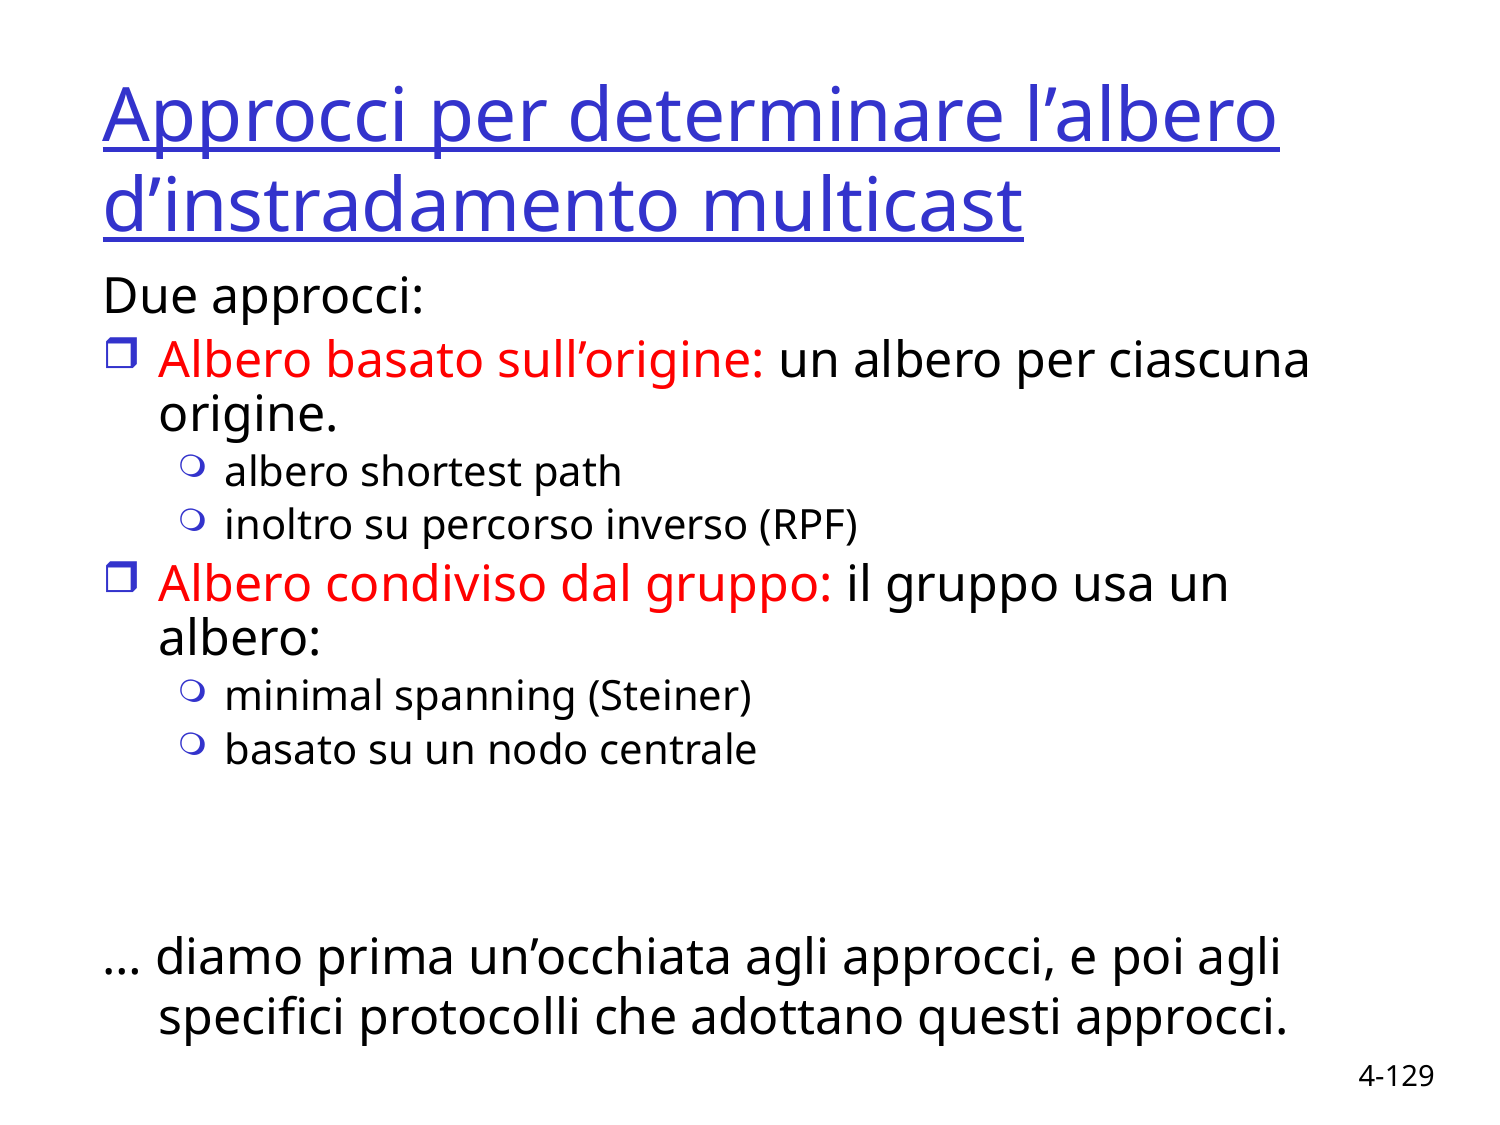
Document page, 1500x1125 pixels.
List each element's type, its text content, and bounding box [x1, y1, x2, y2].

title Approcci per determinare l’albero d’instradamento multicast [87, 99, 1438, 213]
list Due approcci: Albero basato sull’origine: un albero per ciascuna origine. albero shortest path inoltro su percorso inverso (RPF) Albero condiviso dal gruppo: il gruppo usa un albero: minimal spanning (Steiner) basato su un nodo centrale [87, 262, 1363, 763]
text_box … diamo prima un’occhiata agli approcci, e poi agli specifici protocolli che adottano questi approcci. [87, 917, 1334, 1068]
slide_number 4-129 [1338, 1049, 1451, 1125]
